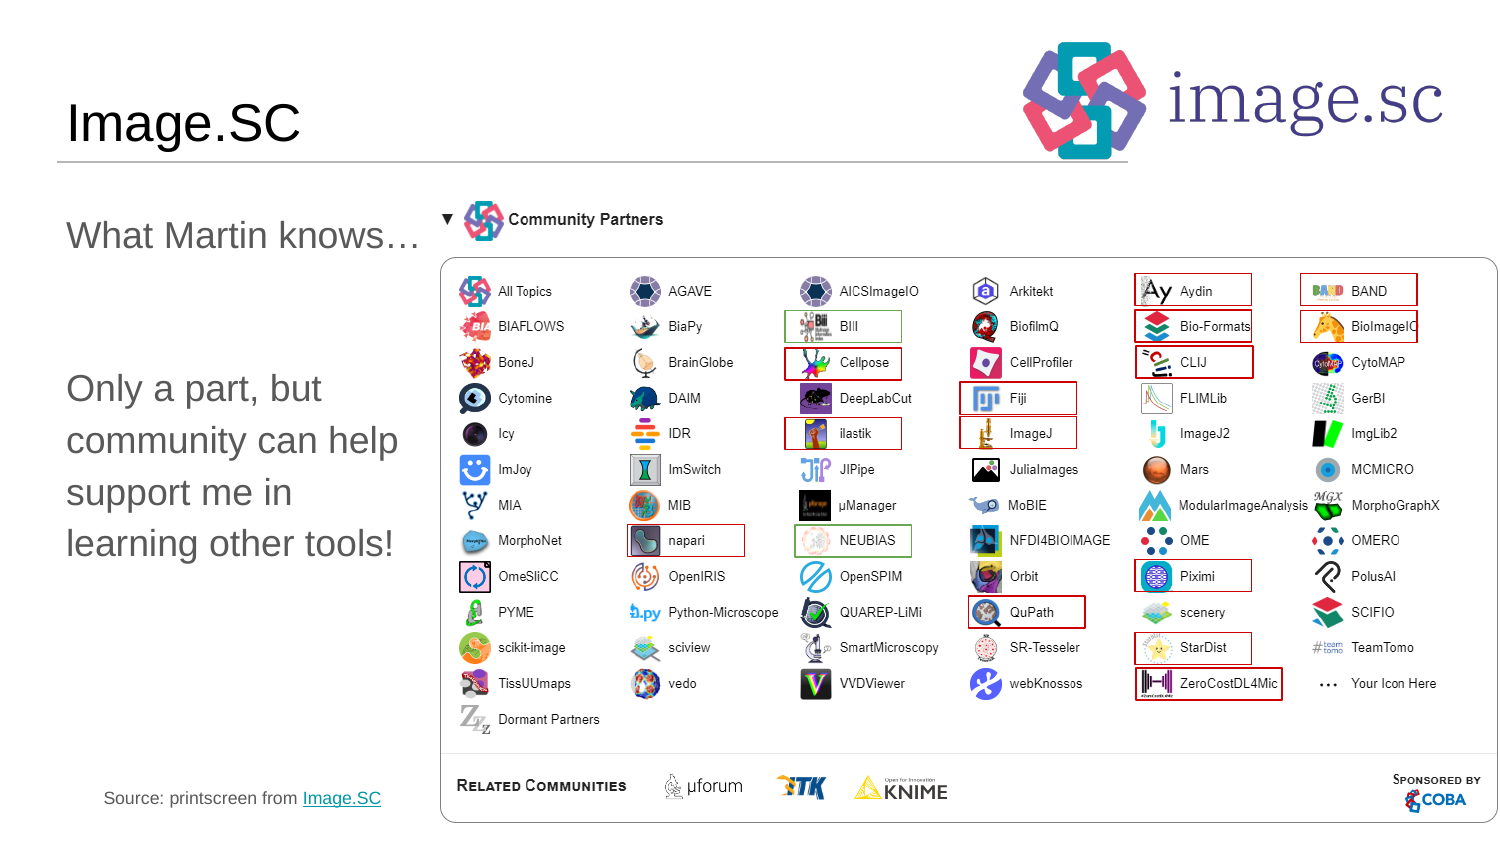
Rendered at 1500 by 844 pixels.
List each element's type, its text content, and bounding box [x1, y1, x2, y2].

picture [1016, 35, 1450, 166]
list What Martin knows… Only a part, but community can help support me in learning other tools! [51, 189, 416, 750]
list Source: printscreen from Image.SC [88, 769, 412, 825]
picture [417, 189, 1500, 832]
title Image.SC [51, 72, 1012, 167]
